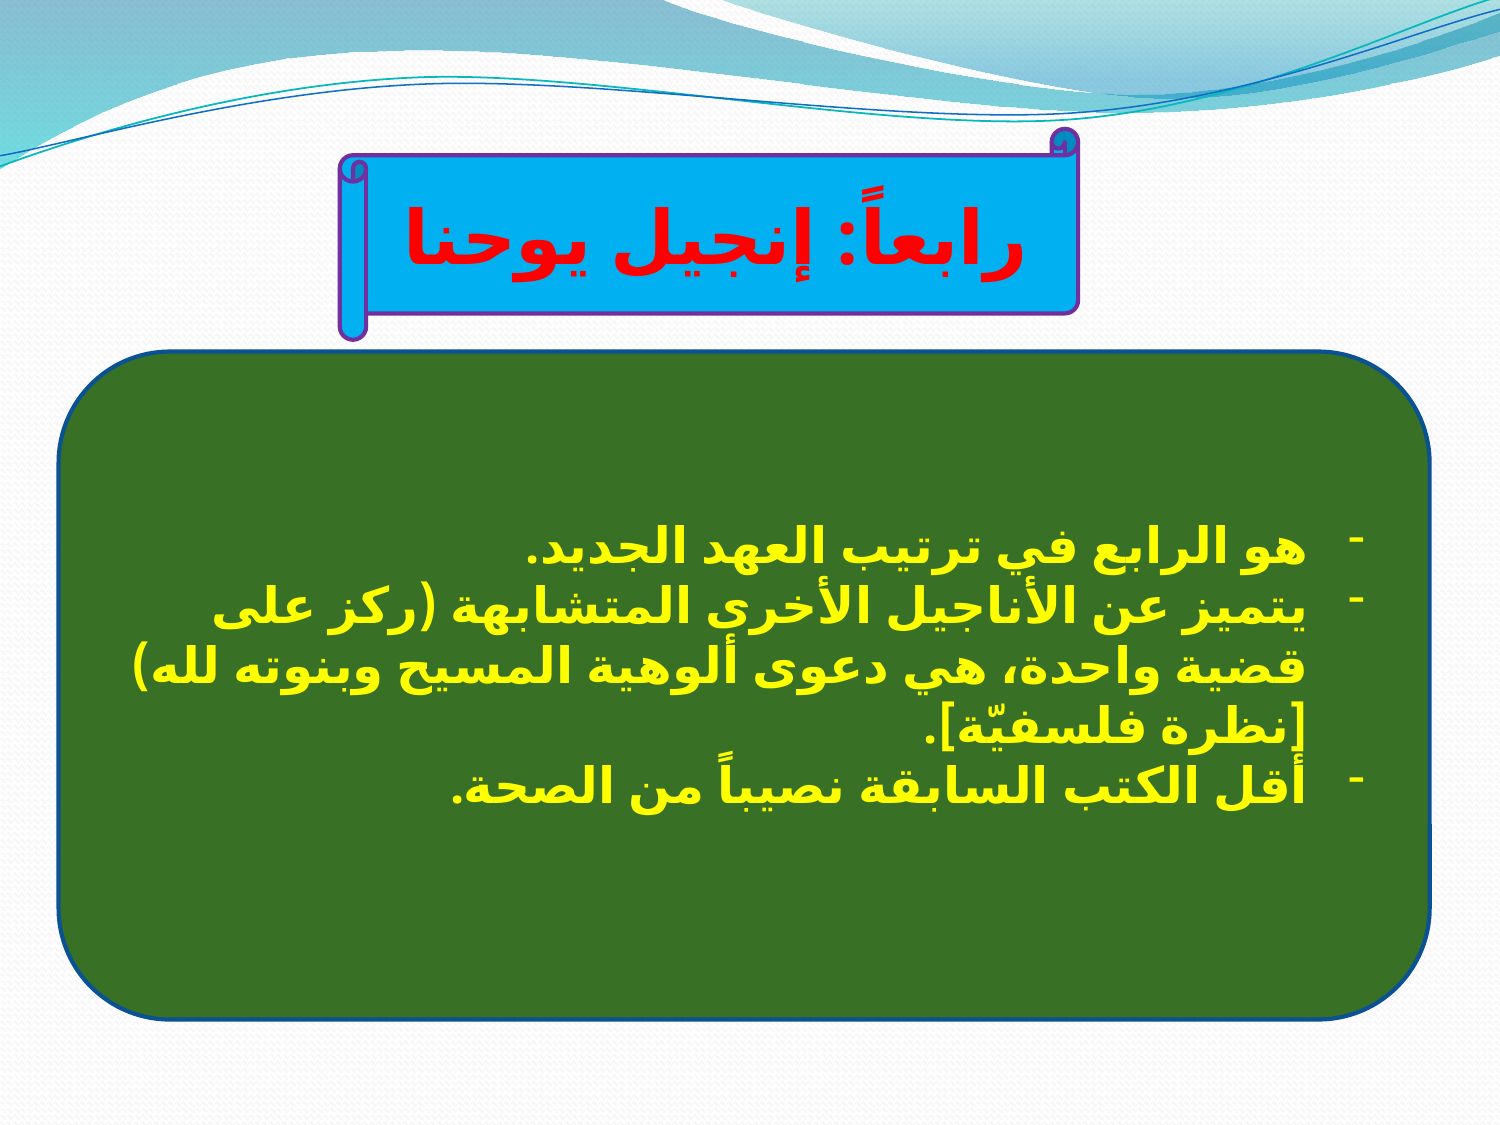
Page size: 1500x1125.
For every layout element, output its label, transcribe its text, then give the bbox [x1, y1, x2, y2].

text_box هو الرابع في ترتيب العهد الجديد. يتميز عن الأناجيل الأخرى المتشابهة (ركز على قضية واحدة، هي دعوى ألوهية المسيح وبنوته لله) [نظرة فلسفيّة]. أقل الكتب السابقة نصيباً من الصحة. [56, 349, 1432, 1022]
text_box رابعاً: إنجيل يوحنا [337, 126, 1081, 342]
